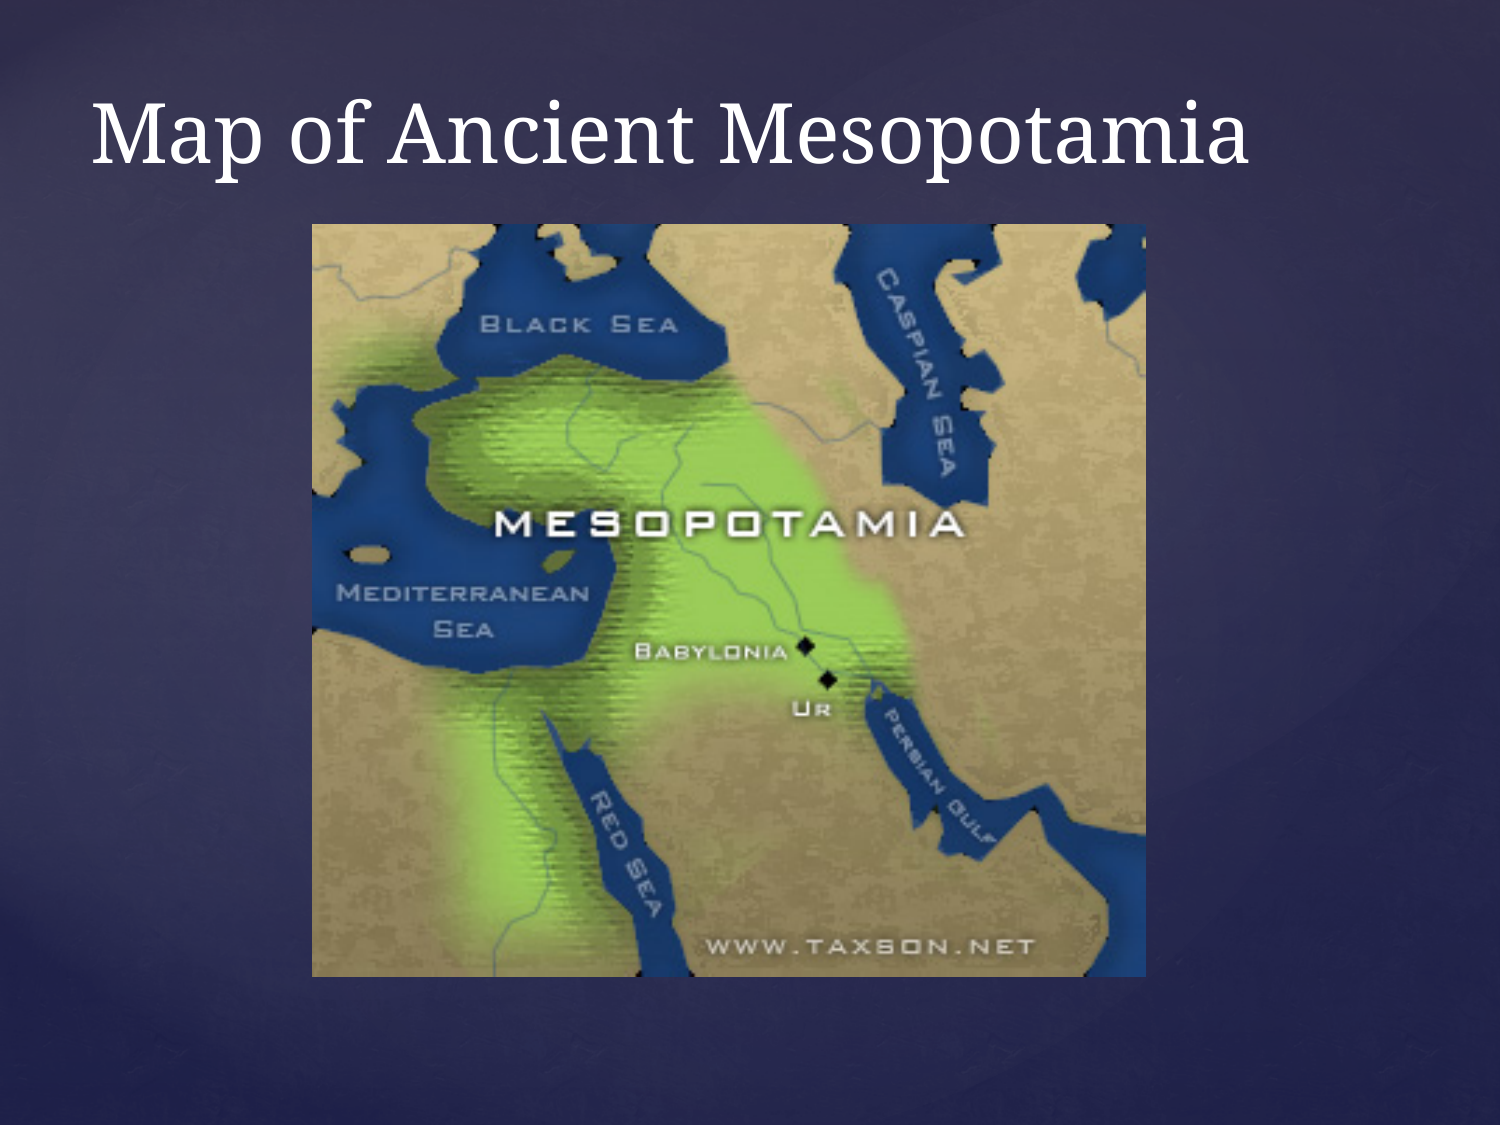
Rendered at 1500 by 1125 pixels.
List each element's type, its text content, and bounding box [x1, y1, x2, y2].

title Map of Ancient Mesopotamia [75, 37, 1313, 188]
picture [311, 224, 1146, 978]
